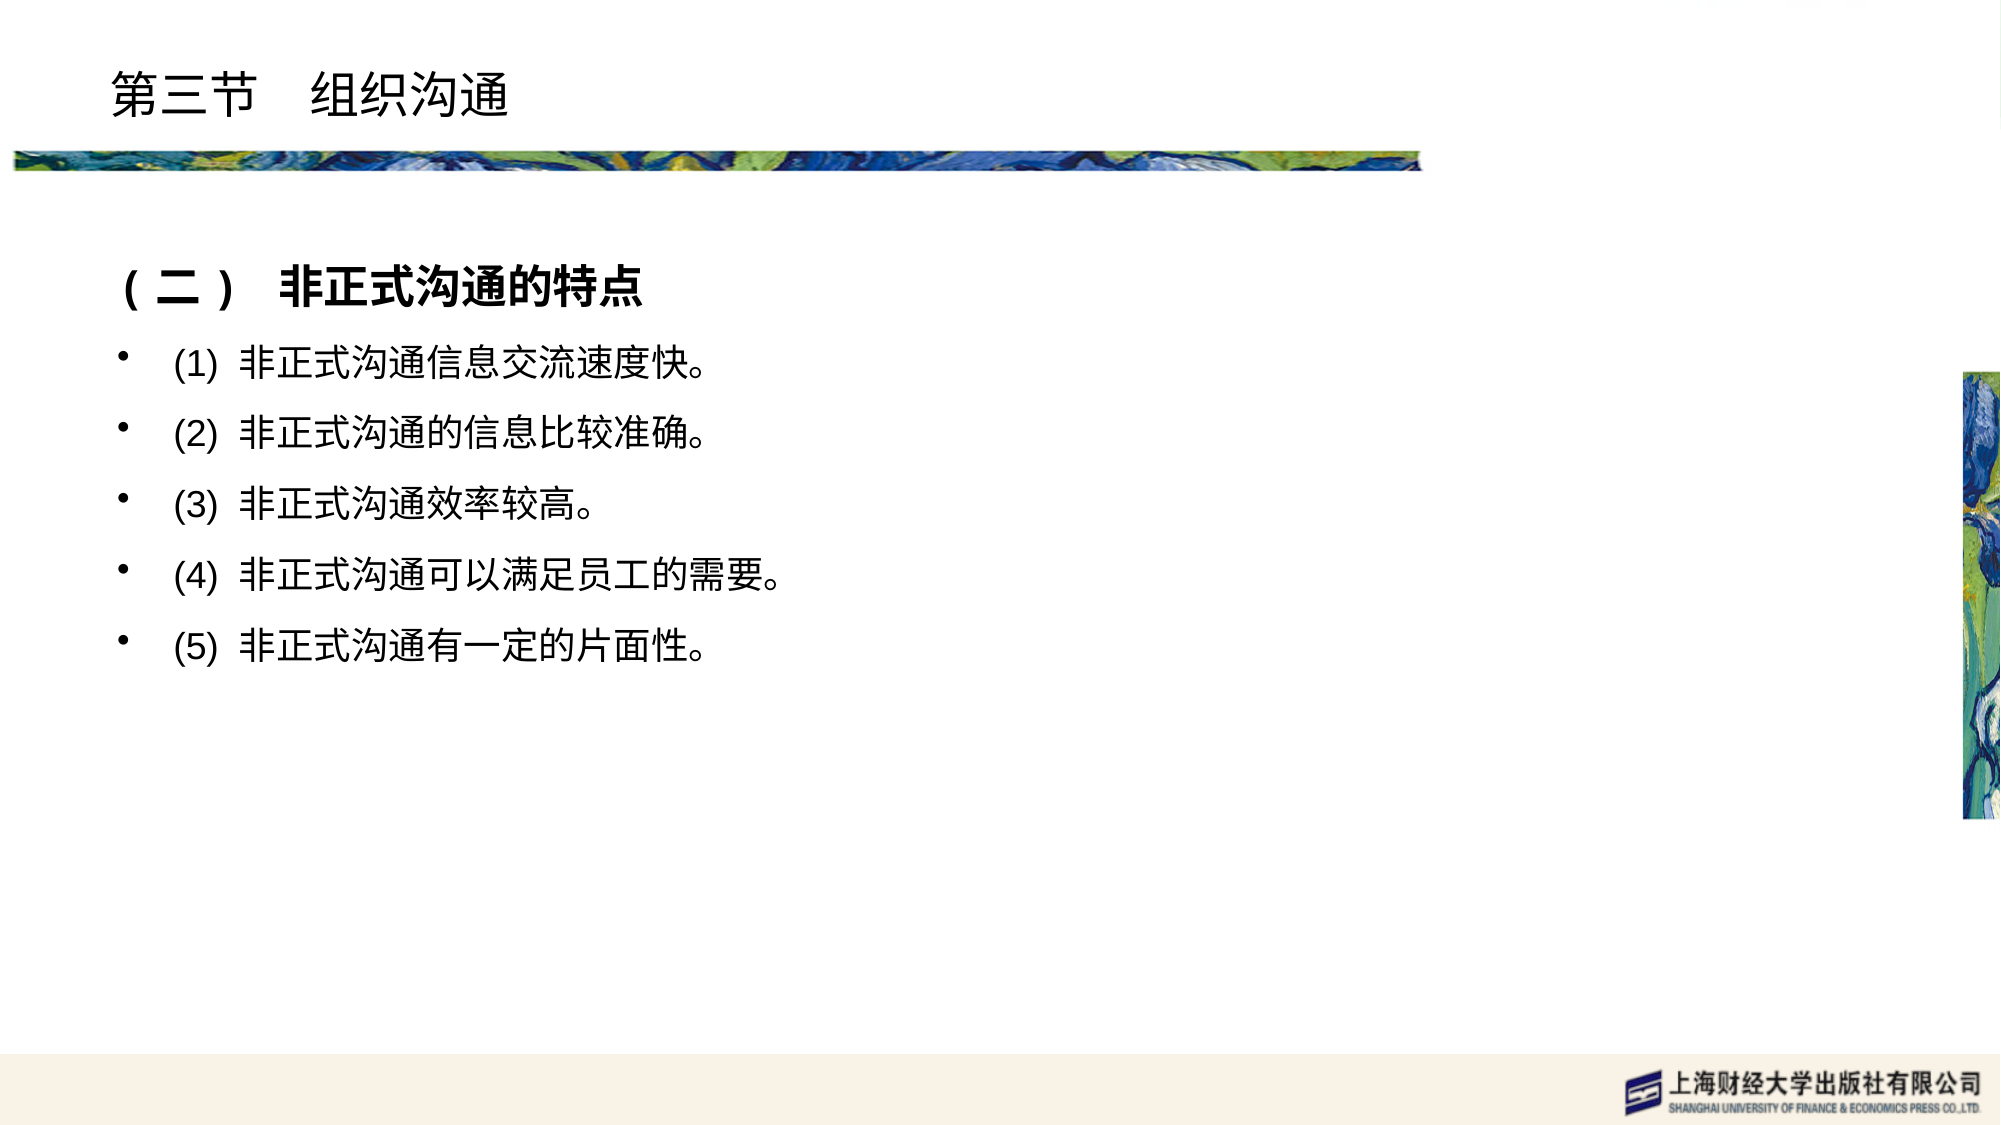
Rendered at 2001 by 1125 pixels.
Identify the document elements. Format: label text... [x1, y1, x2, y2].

title 第三节 组织沟通 [94, 42, 1451, 146]
list (二) 非正式沟通的特点 (1) 非正式沟通信息交流速度快。 (2) 非正式沟通的信息比较准确。 (3) 非正式沟通效率较高。 (4) 非正式沟通可以满足员工的需要。 (5) 非正式沟通有一定的片面性。 [102, 233, 1898, 1032]
picture [0, 0, 2001, 1125]
